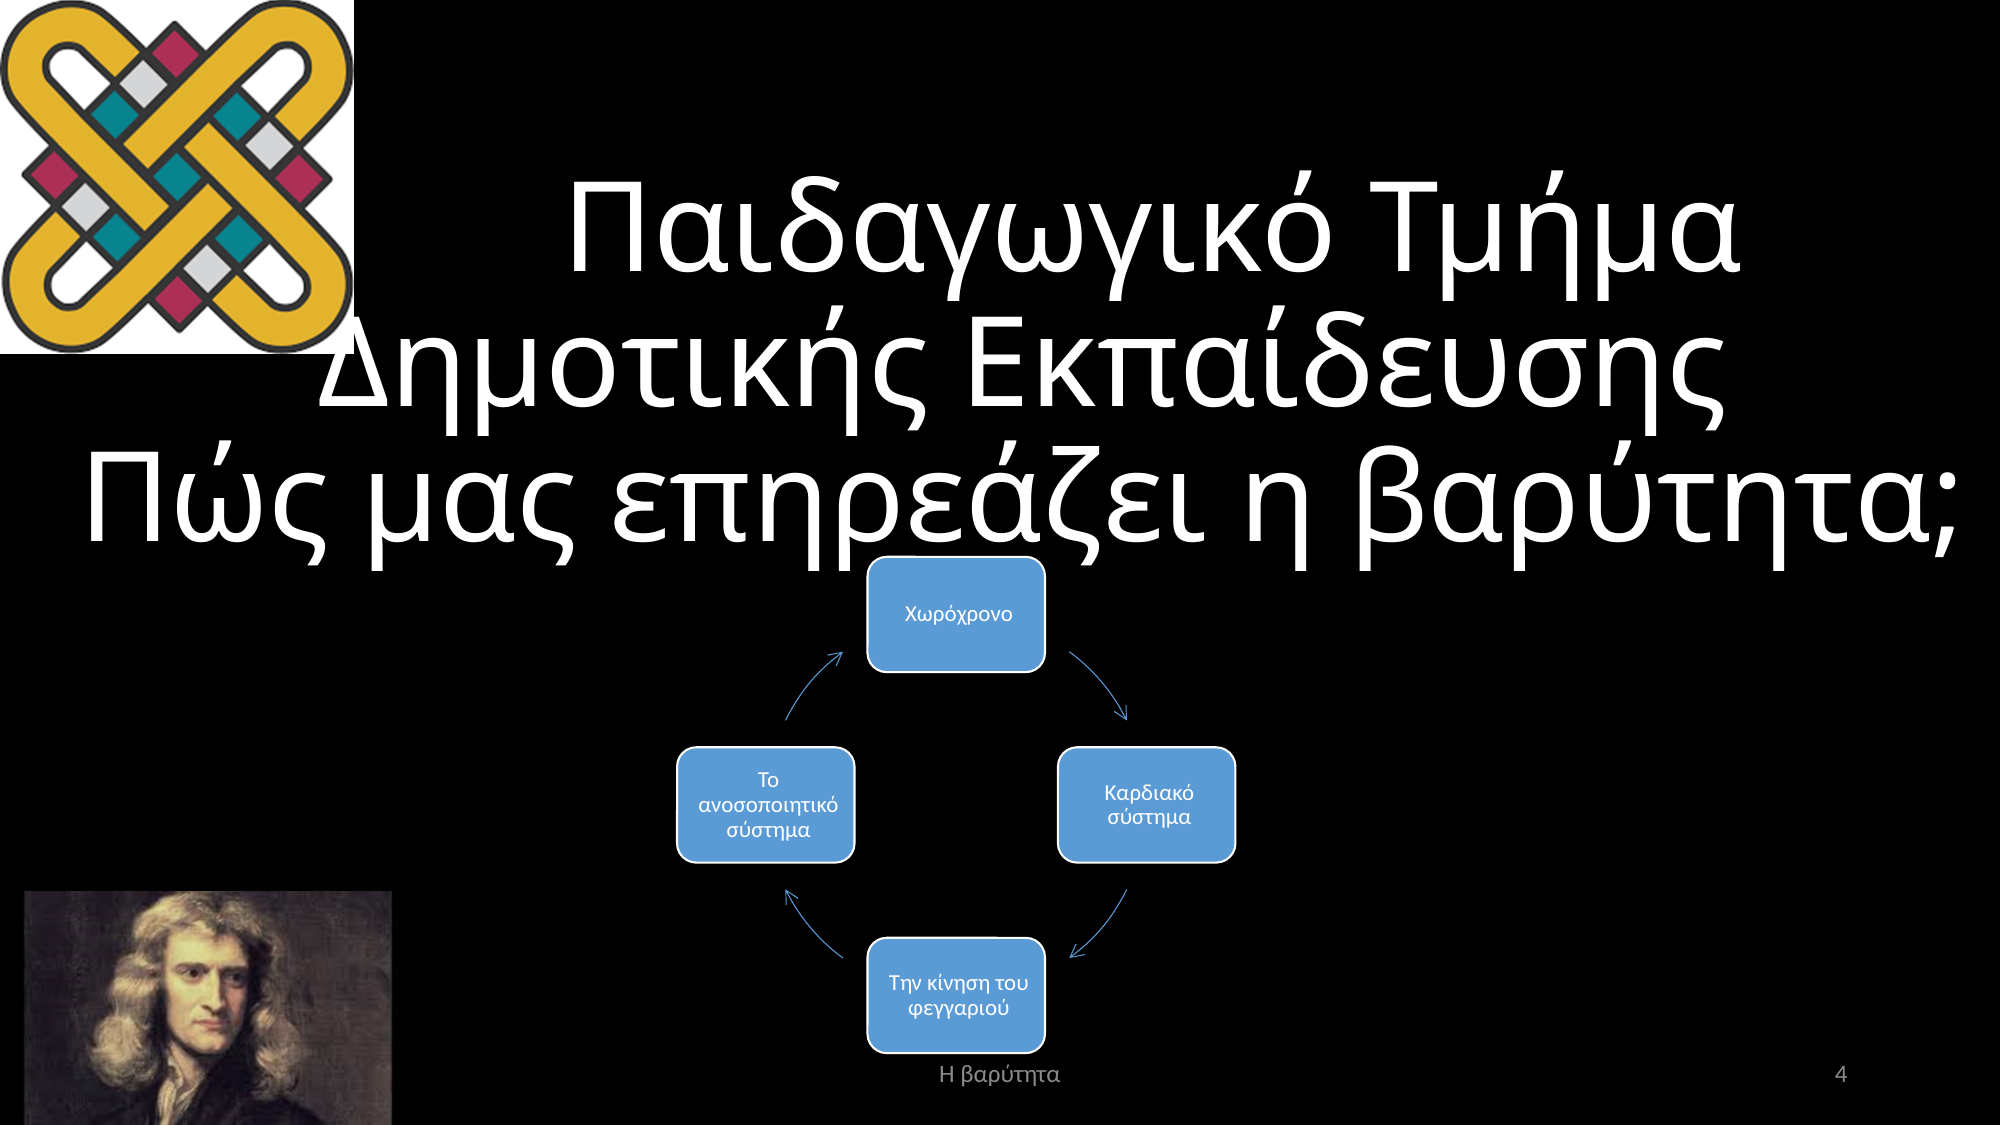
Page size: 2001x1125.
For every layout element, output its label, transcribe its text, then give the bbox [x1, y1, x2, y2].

footer Η βαρύτητα [662, 1054, 1338, 1103]
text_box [537, 556, 1375, 1054]
title Παιδαγωγικό Τμήμα Δημοτικής Εκπαίδευσης Πώς μας επηρεάζει η βαρύτητα; [0, 0, 2000, 576]
picture [0, 891, 417, 1125]
slide_number 4 [1412, 1042, 1863, 1103]
picture [0, 0, 355, 355]
